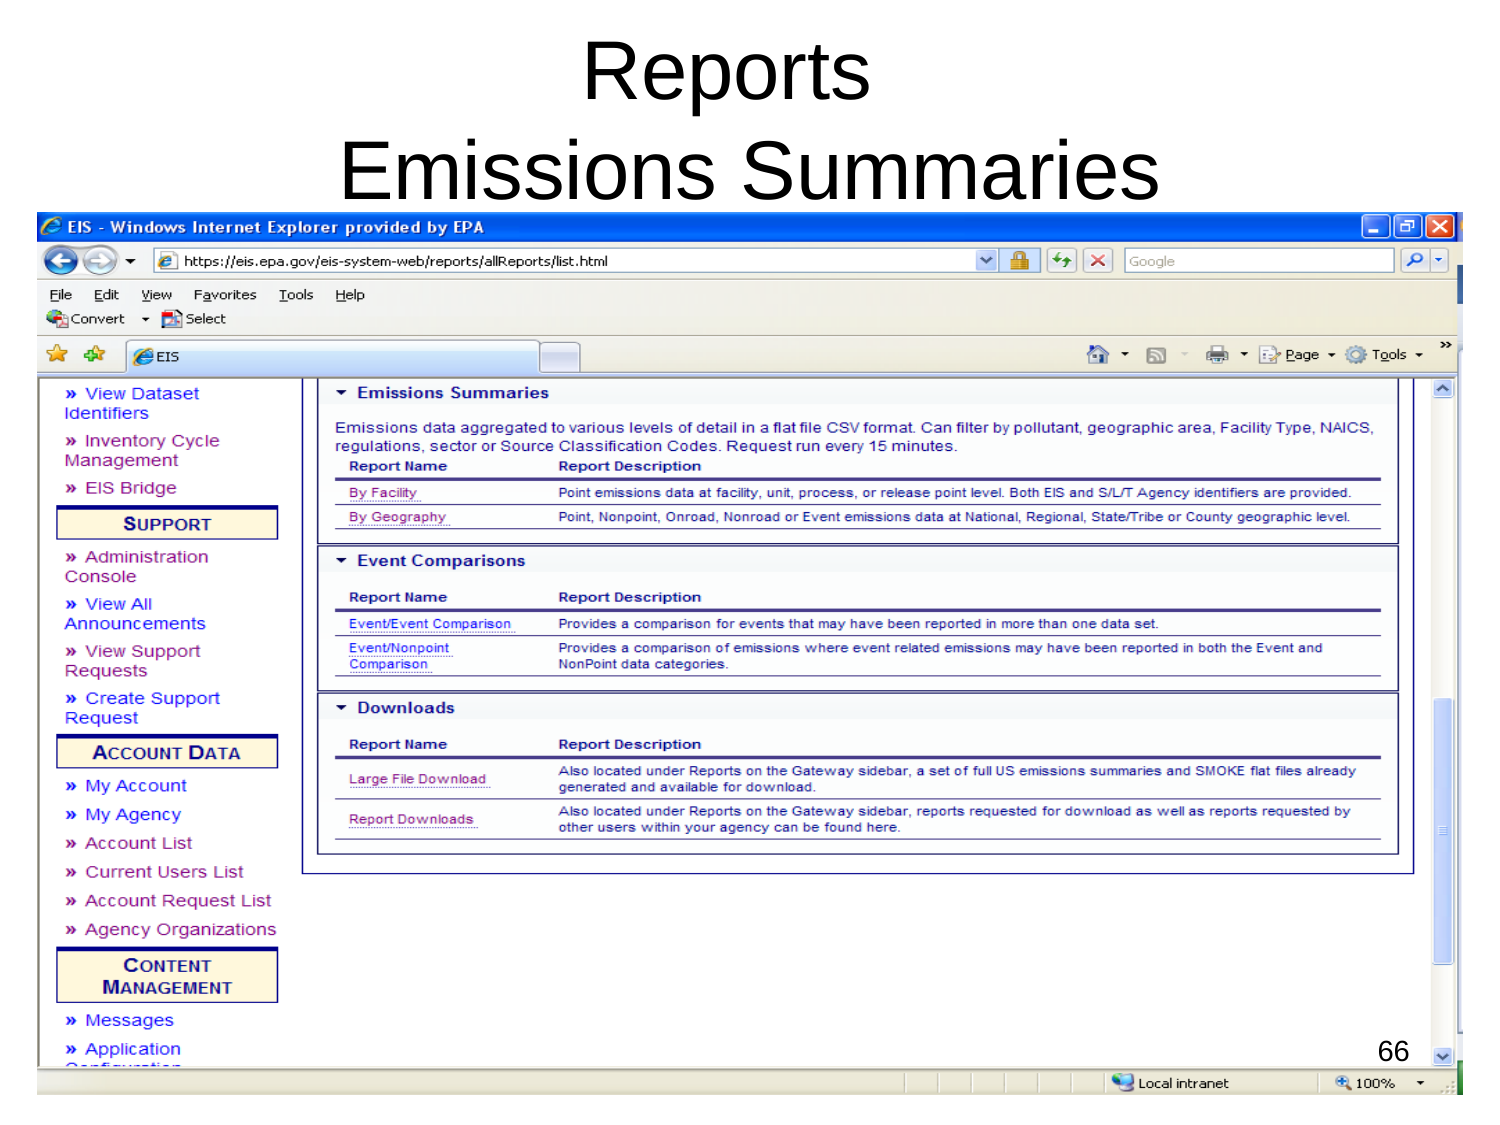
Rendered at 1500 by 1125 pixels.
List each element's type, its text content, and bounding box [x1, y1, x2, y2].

picture [37, 212, 1463, 1096]
title Reports Emissions Summaries [74, 44, 1426, 188]
